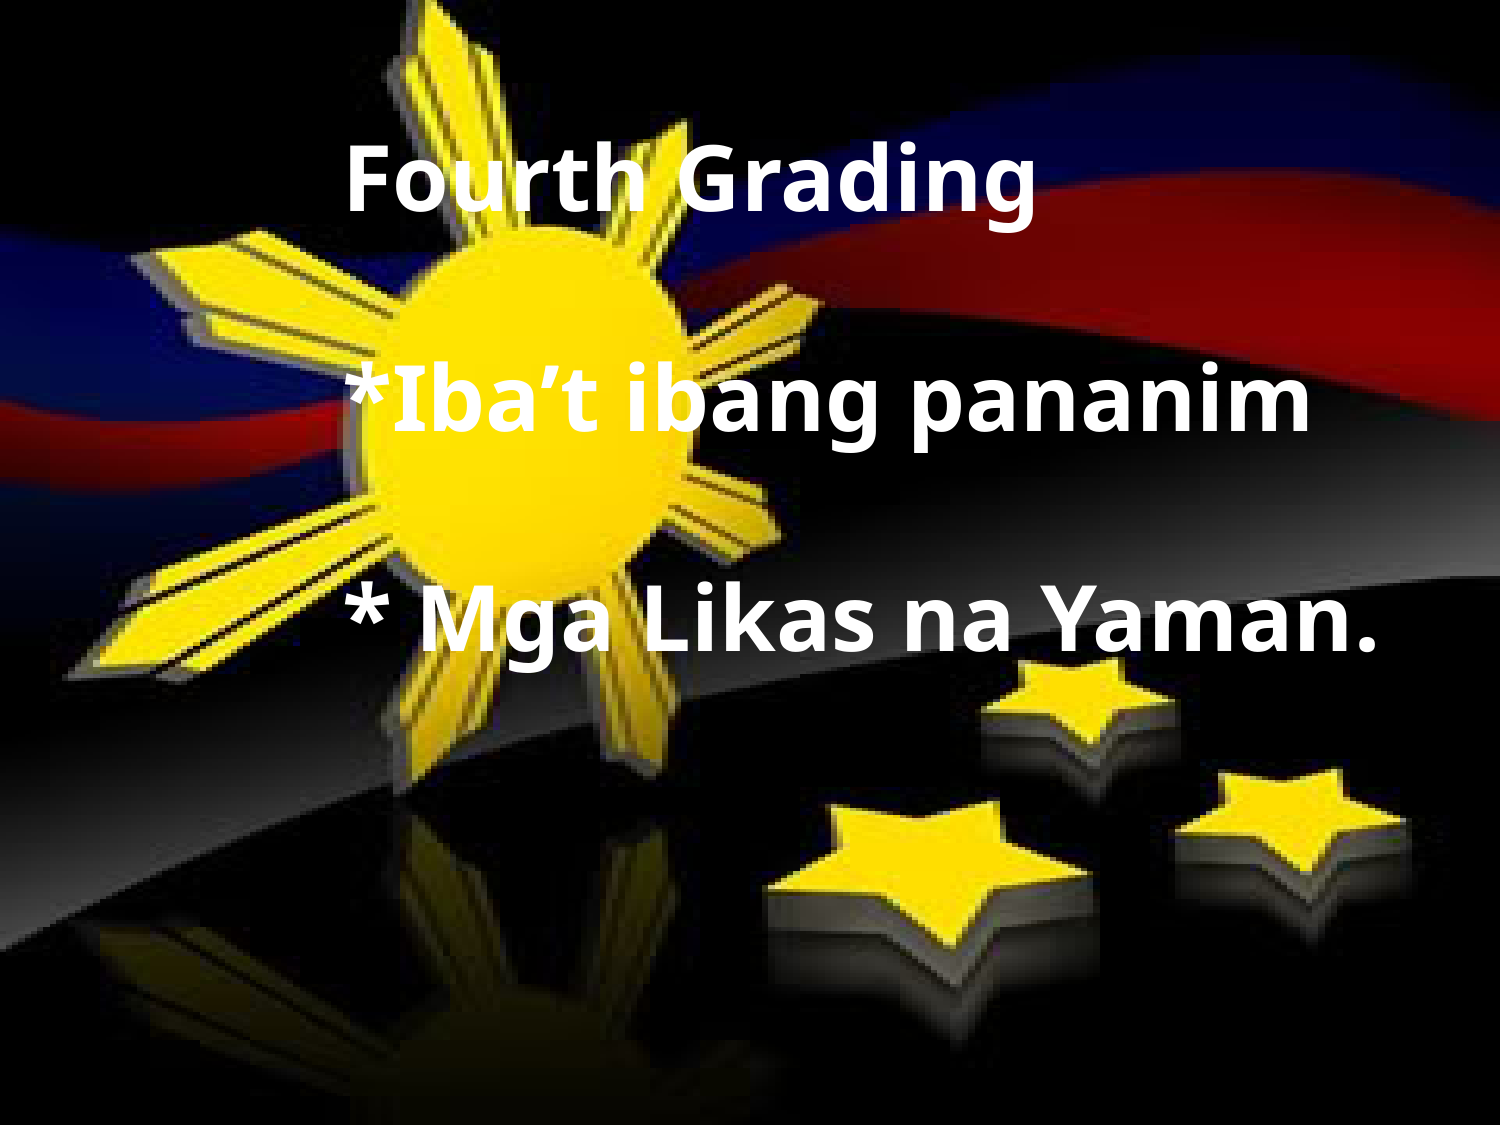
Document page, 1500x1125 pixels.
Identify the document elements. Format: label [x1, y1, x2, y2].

list [0, 0, 1500, 1125]
